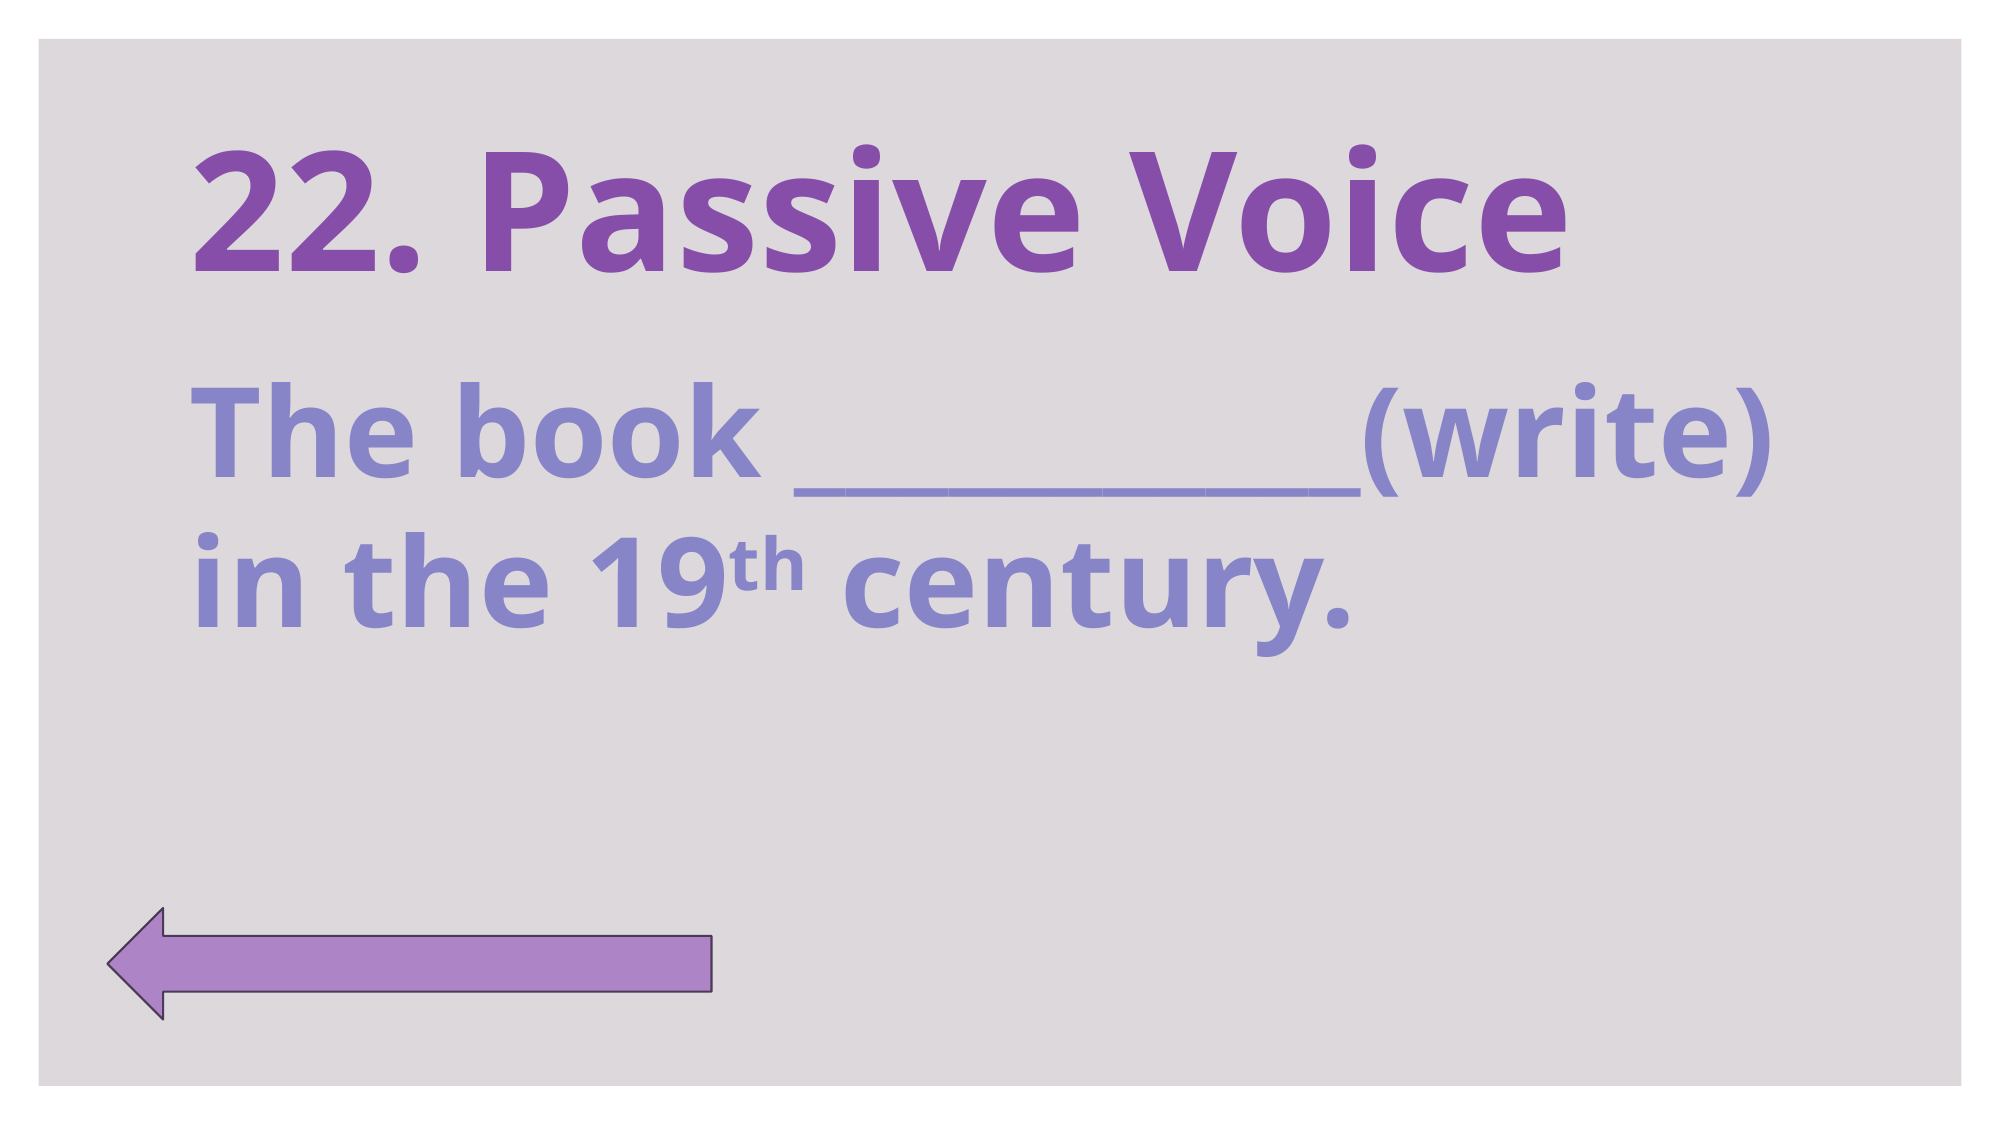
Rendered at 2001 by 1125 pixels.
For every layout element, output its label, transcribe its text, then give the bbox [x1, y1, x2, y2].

text_box [106, 907, 713, 1021]
list The book ___________(write) in the 19th century. [174, 345, 1825, 990]
title 22. Passive Voice [174, 105, 1825, 331]
